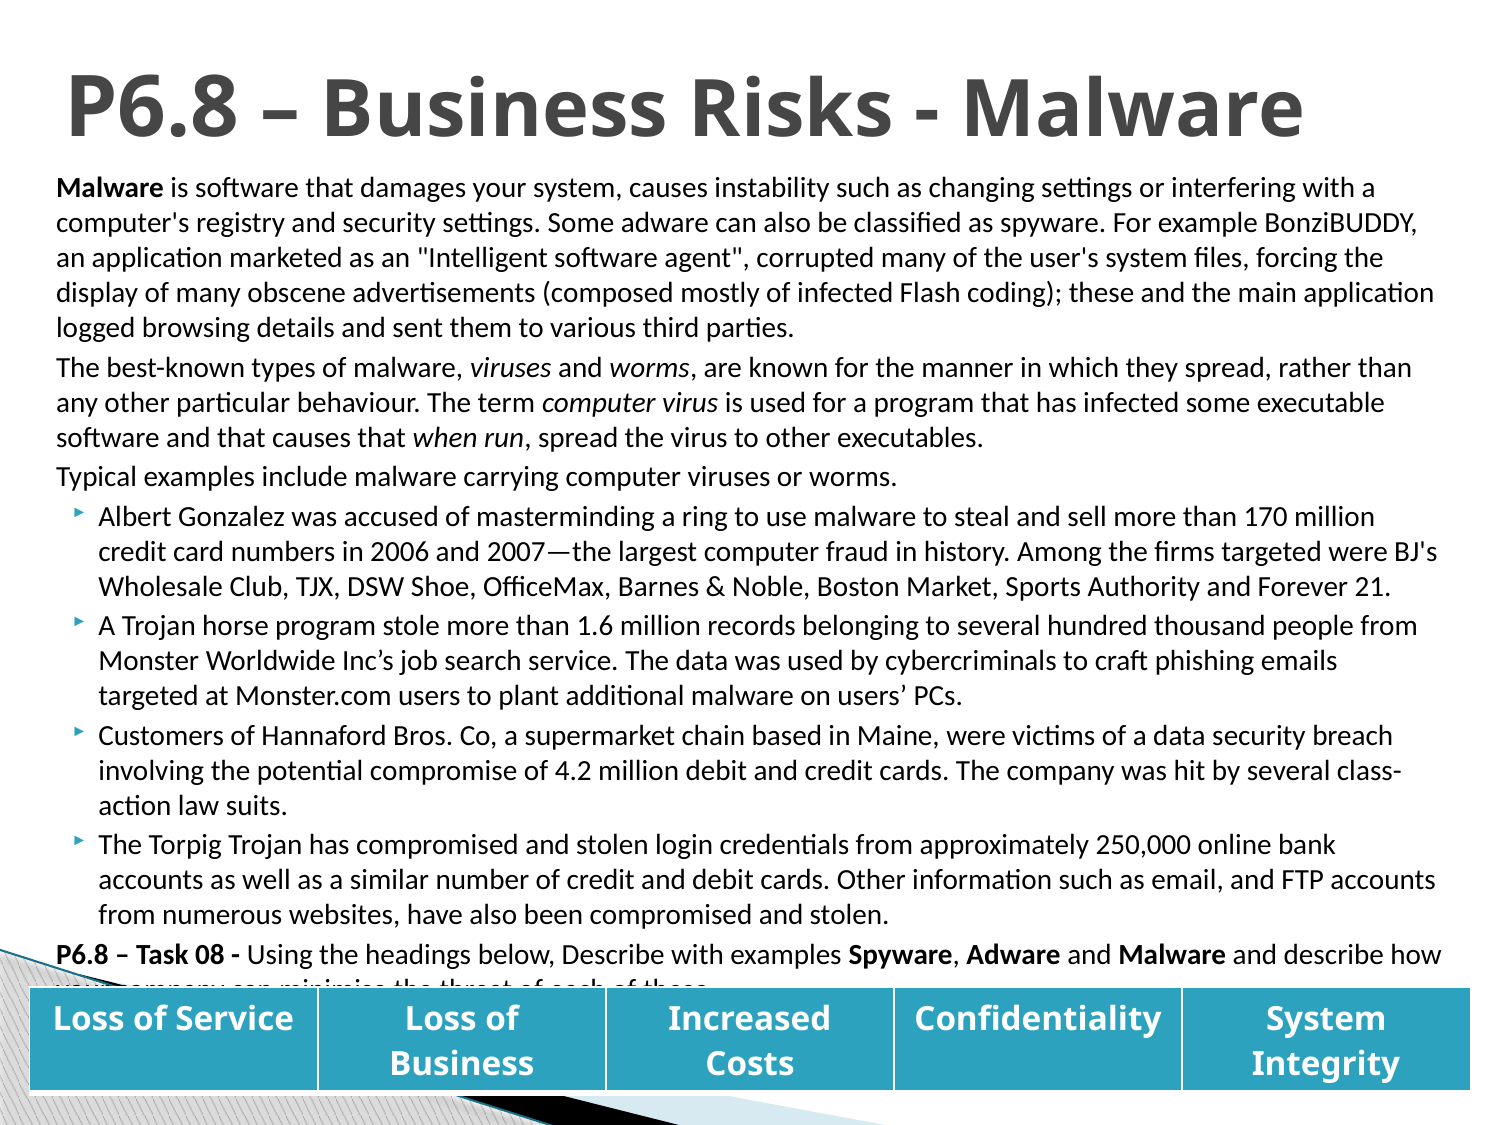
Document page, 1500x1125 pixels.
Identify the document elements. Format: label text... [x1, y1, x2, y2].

table_header Confidentiality [895, 988, 1181, 1090]
title P6.8 – Business Risks - Malware [49, 32, 1400, 173]
list Malware is software that damages your system, causes instability such as changing settings or interfering with a computer's registry and security settings. Some adware can also be classified as spyware. For example BonziBUDDY, an application marketed as an "Intelligent software agent", corrupted many of the user's system files, forcing the display of many obscene advertisements (composed mostly of infected Flash coding); these and the main application logged browsing details and sent them to various third parties. The best-known types of malware, viruses and worms, are known for the manner in which they spread, rather than any other particular behaviour. The term computer virus is used for a program that has infected some executable software and that causes that when run, spread the virus to other executables. Typical examples include malware carrying computer viruses or worms. Albert Gonzalez was accused of masterminding a ring to use malware to steal and sell more than 170 million credit card numbers in 2006 and 2007—the largest computer fraud in history. Among the firms targeted were BJ's Wholesale Club, TJX, DSW Shoe, OfficeMax, Barnes & Noble, Boston Market, Sports Authority and Forever 21. A Trojan horse program stole more than 1.6 million records belonging to several hundred thousand people from Monster Worldwide Inc’s job search service. The data was used by cybercriminals to craft phishing emails targeted at Monster.com users to plant additional malware on users’ PCs. Customers of Hannaford Bros. Co, a supermarket chain based in Maine, were victims of a data security breach involving the potential compromise of 4.2 million debit and credit cards. The company was hit by several class-action law suits. The Torpig Trojan has compromised and stolen login credentials from approximately 250,000 online bank accounts as well as a similar number of credit and debit cards. Other information such as email, and FTP accounts from numerous websites, have also been compromised and stolen. P6.8 – Task 08 - Using the headings below, Describe with examples Spyware, Adware and Malware and describe how your company can minimise the threat of each of these. [41, 160, 1459, 986]
table_header System Integrity [1183, 988, 1470, 1090]
table_header Loss of Business [319, 988, 605, 1090]
table_header Increased Costs [607, 988, 893, 1090]
table_header Loss of Service [30, 988, 317, 1090]
